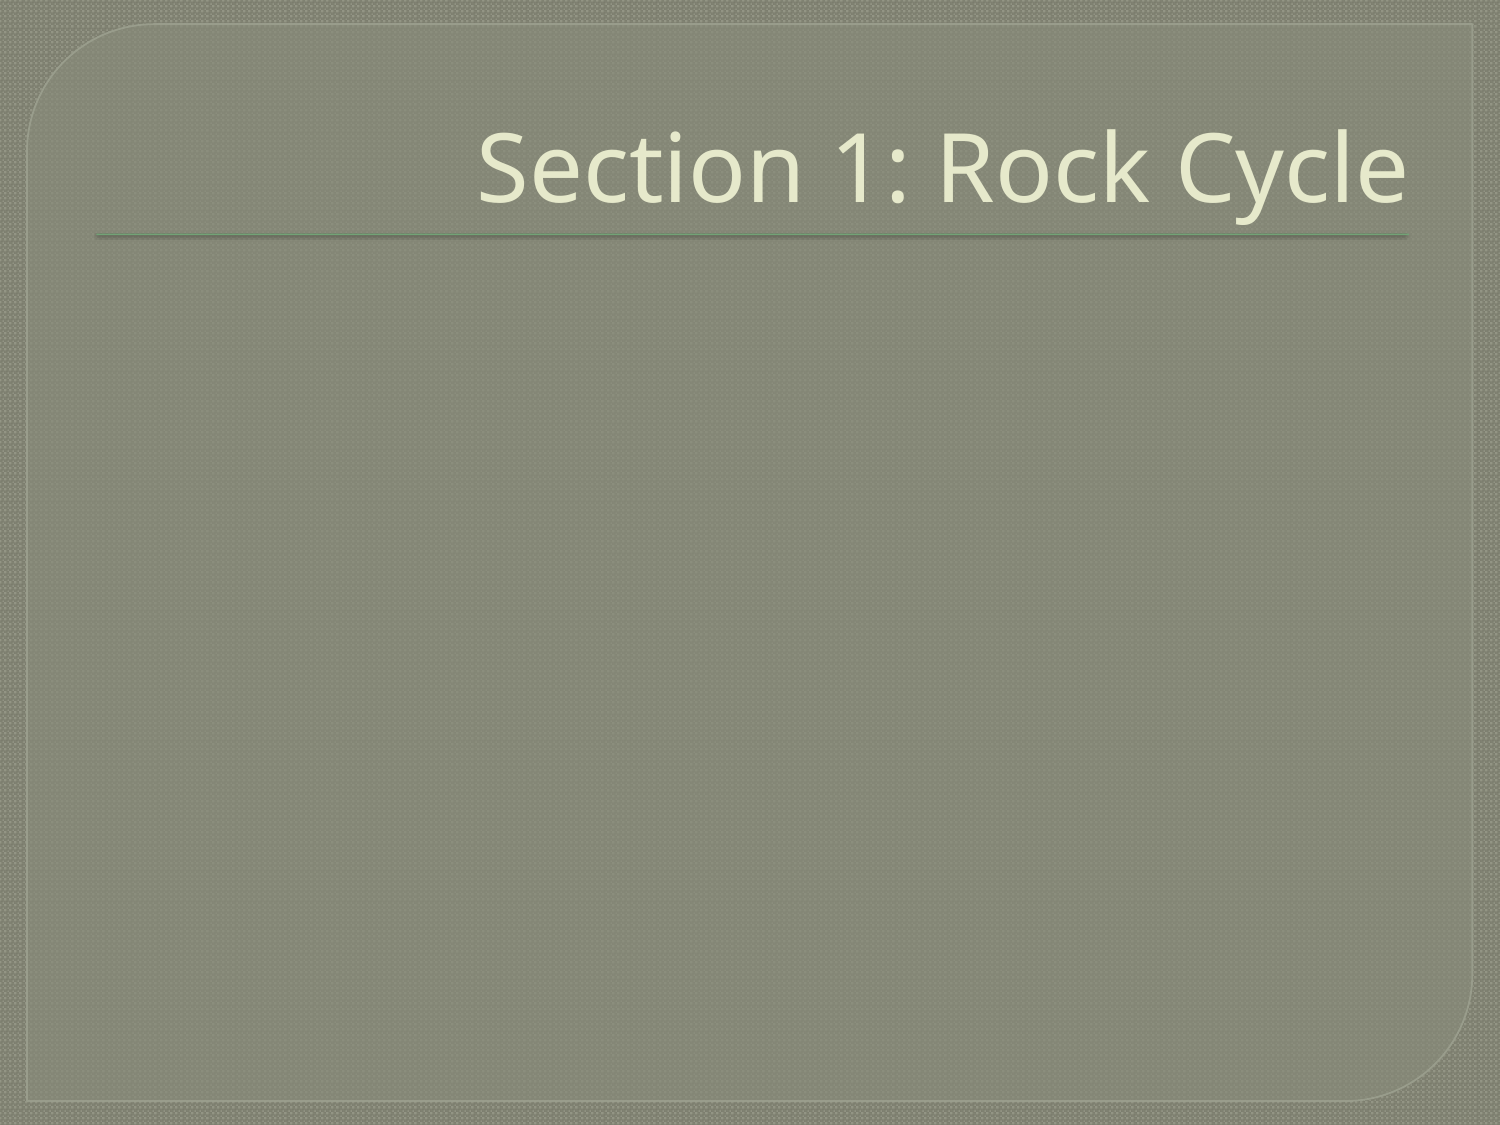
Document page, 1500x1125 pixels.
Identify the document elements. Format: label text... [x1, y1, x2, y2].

title Section 1: Rock Cycle [75, 41, 1425, 230]
